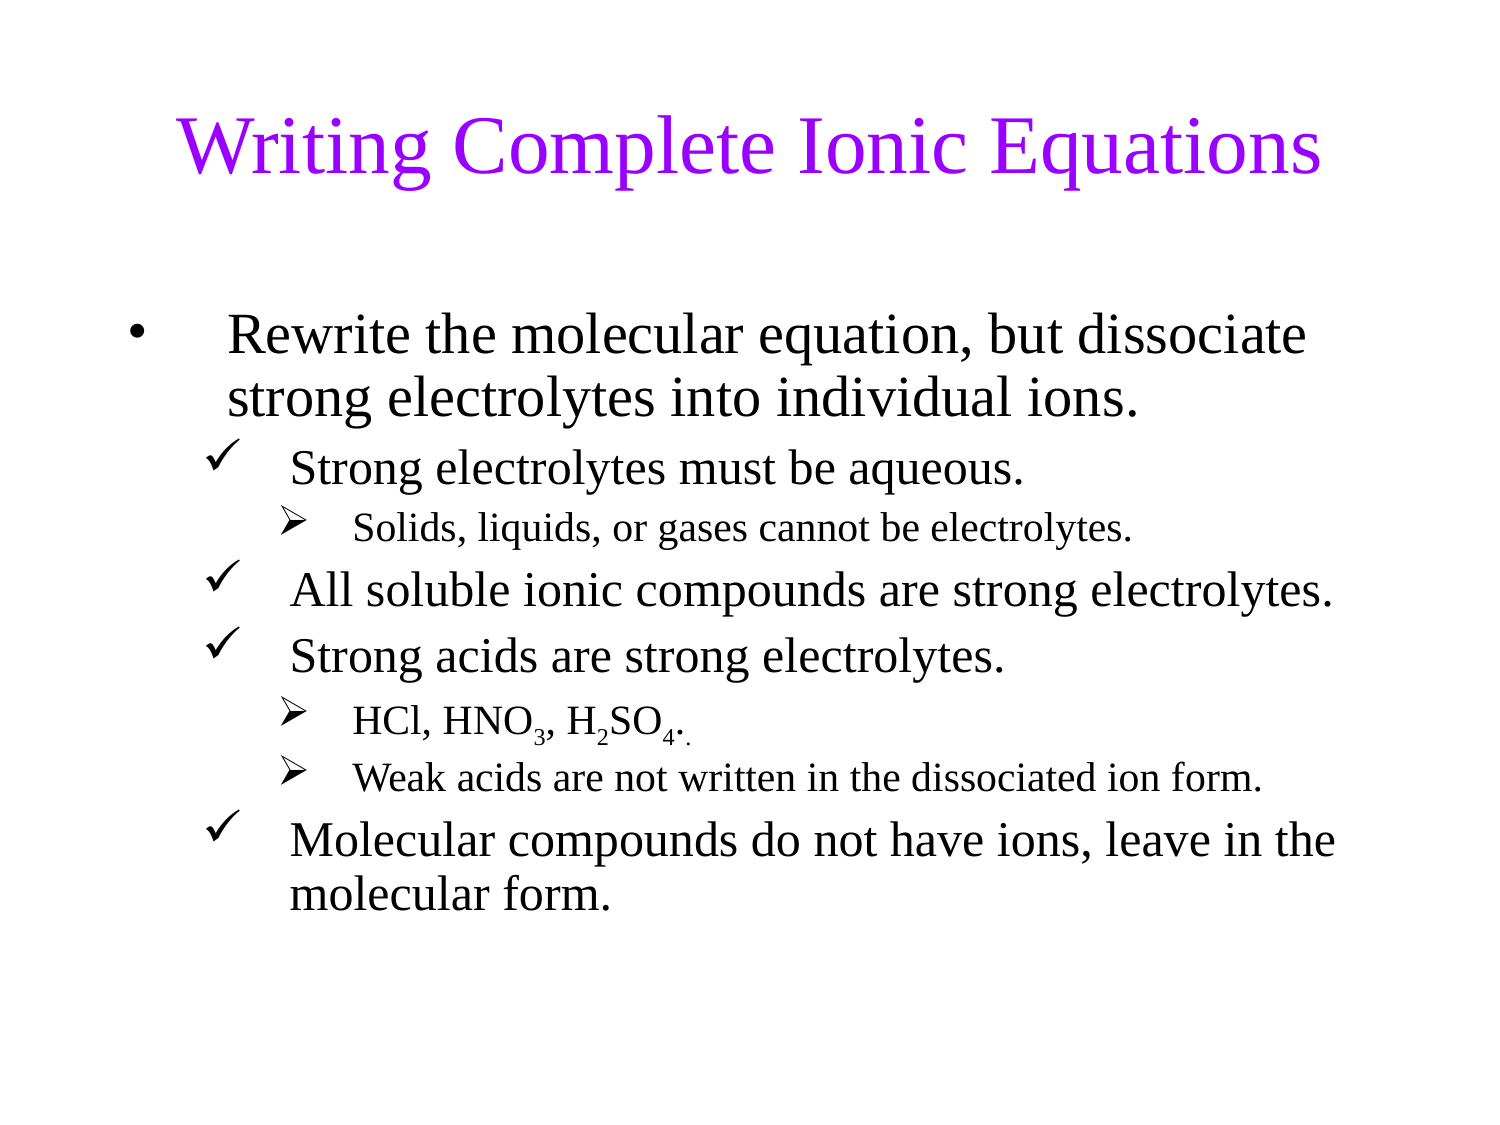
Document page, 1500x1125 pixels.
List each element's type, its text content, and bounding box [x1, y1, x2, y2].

text_box Rewrite the molecular equation, but dissociate strong electrolytes into individual ions. Strong electrolytes must be aqueous. Solids, liquids, or gases cannot be electrolytes. All soluble ionic compounds are strong electrolytes. Strong acids are strong electrolytes. HCl, HNO3, H2SO4.. Weak acids are not written in the dissociated ion form. Molecular compounds do not have ions, leave in the molecular form. [112, 295, 1388, 971]
text_box Writing Complete Ionic Equations [112, 46, 1388, 235]
